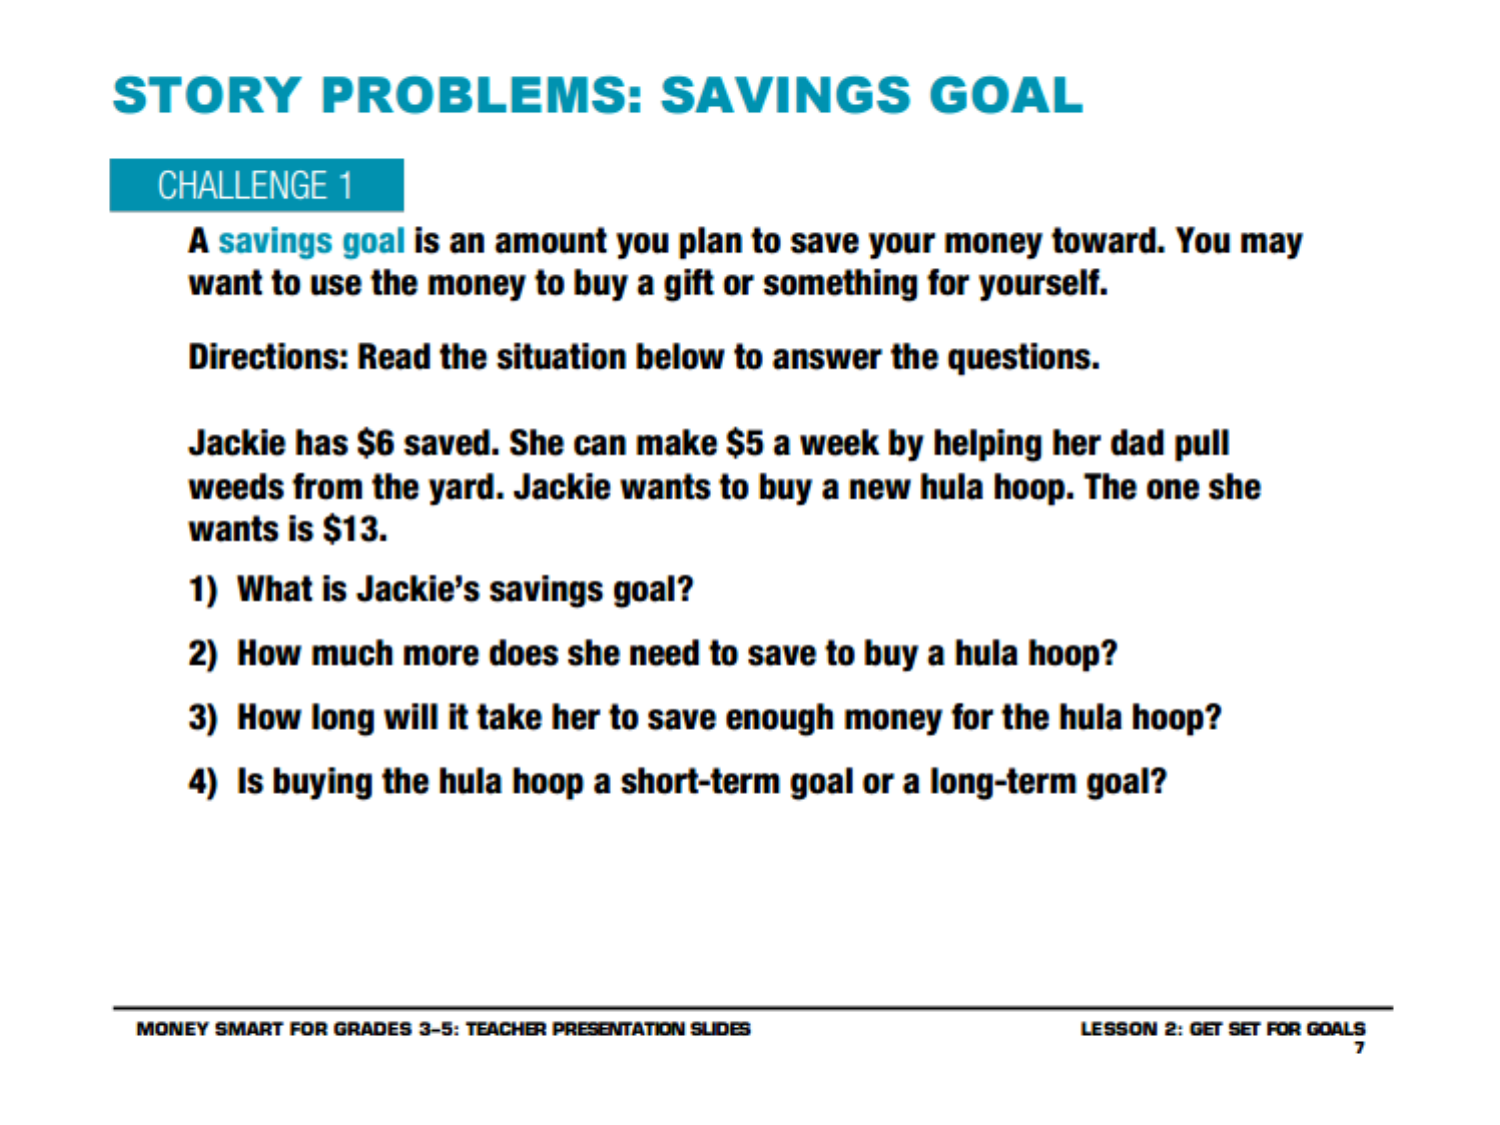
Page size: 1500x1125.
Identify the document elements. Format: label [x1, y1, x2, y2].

picture [62, 28, 1438, 1097]
